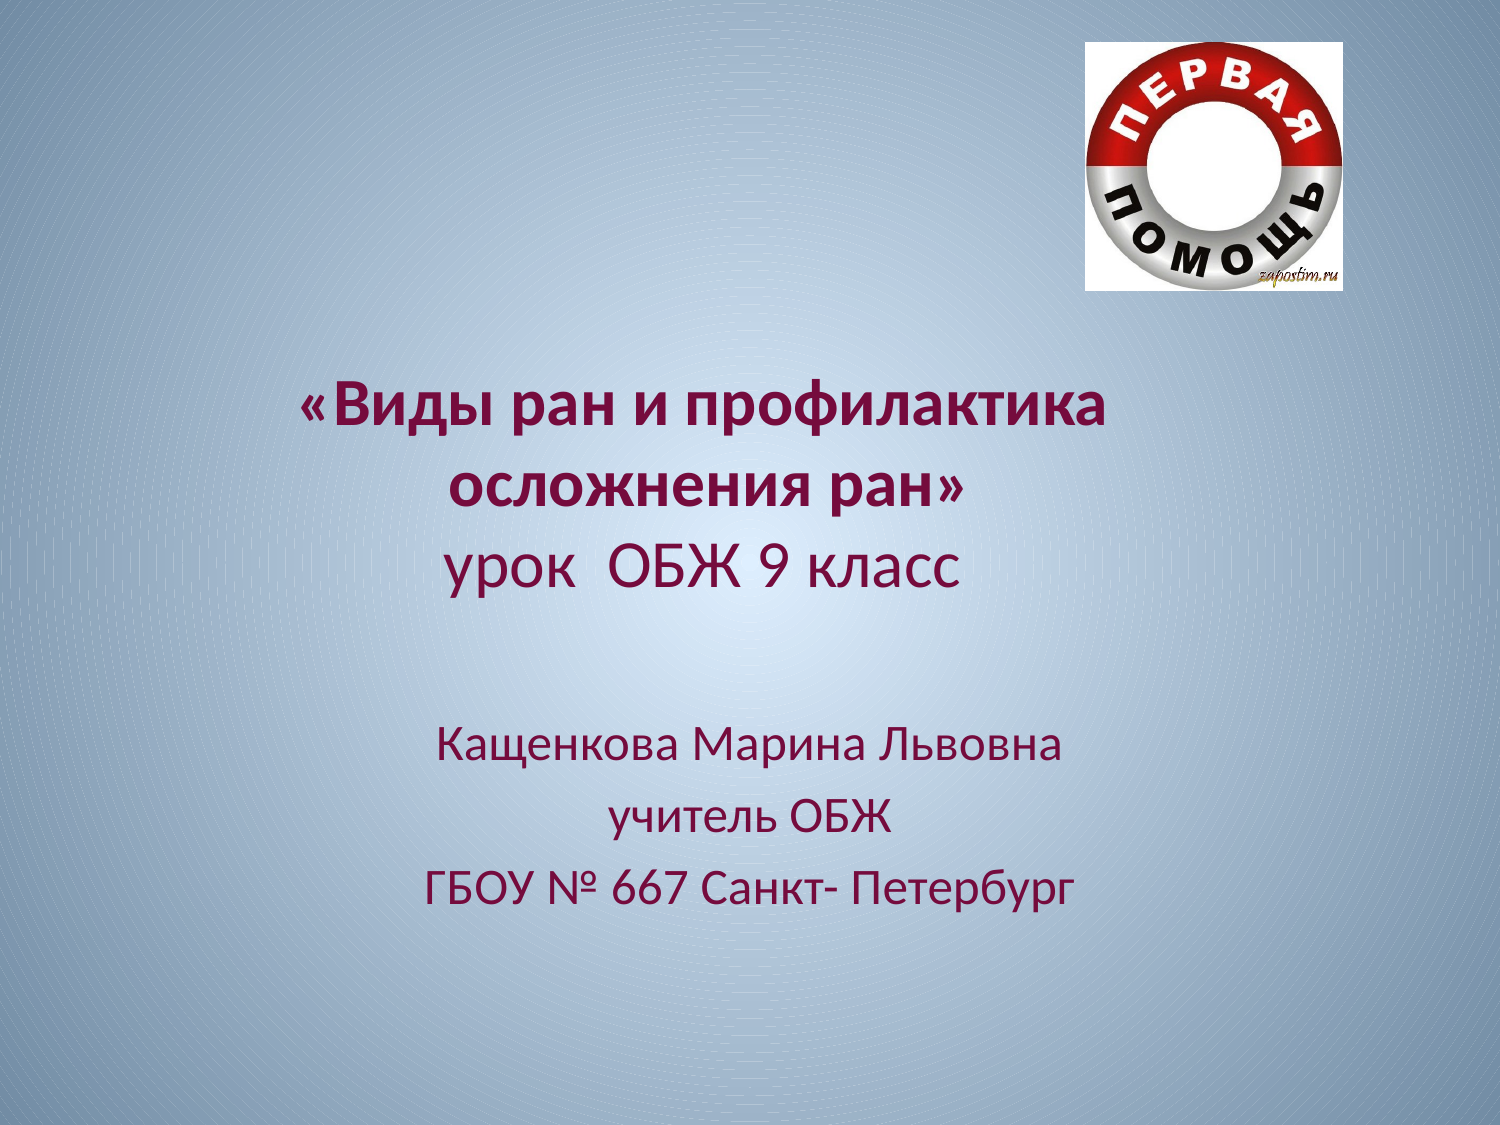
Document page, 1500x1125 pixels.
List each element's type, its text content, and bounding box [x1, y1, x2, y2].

title «Виды ран и профилактика осложнения ран» урок ОБЖ 9 класс [17, 349, 1388, 610]
subtitle Кащенкова Марина Львовна учитель ОБЖ ГБОУ № 667 Санкт- Петербург [225, 637, 1275, 925]
picture [1085, 42, 1344, 291]
